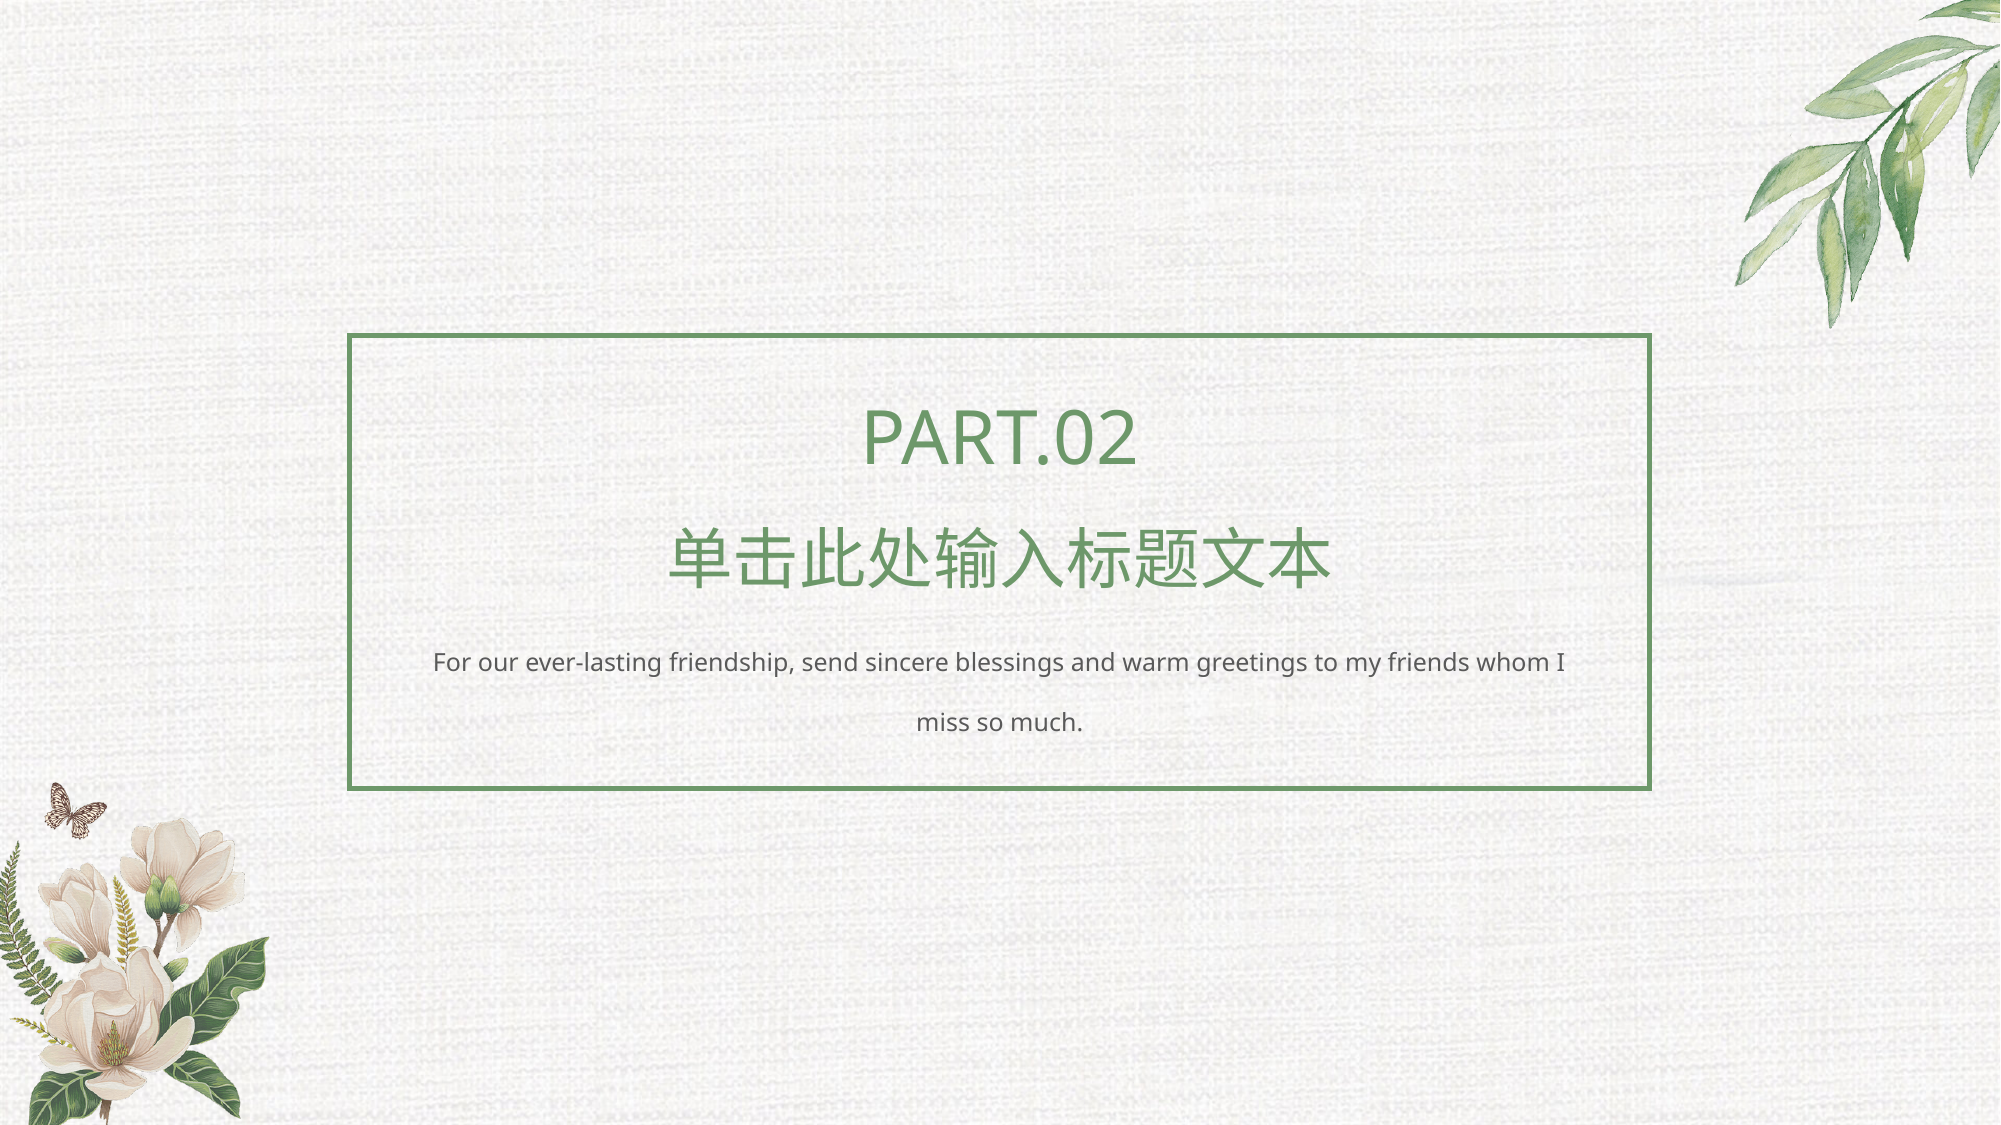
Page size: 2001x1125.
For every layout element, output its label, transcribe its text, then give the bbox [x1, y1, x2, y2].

picture [0, 0, 2001, 1125]
text_box PART.02 [744, 382, 1256, 488]
text_box 单击此处输入标题文本 [582, 508, 1418, 604]
text_box For our ever-lasting friendship, send sincere blessings and warm greetings to my friends whom I miss so much. [403, 609, 1596, 744]
text_box [349, 335, 1650, 789]
